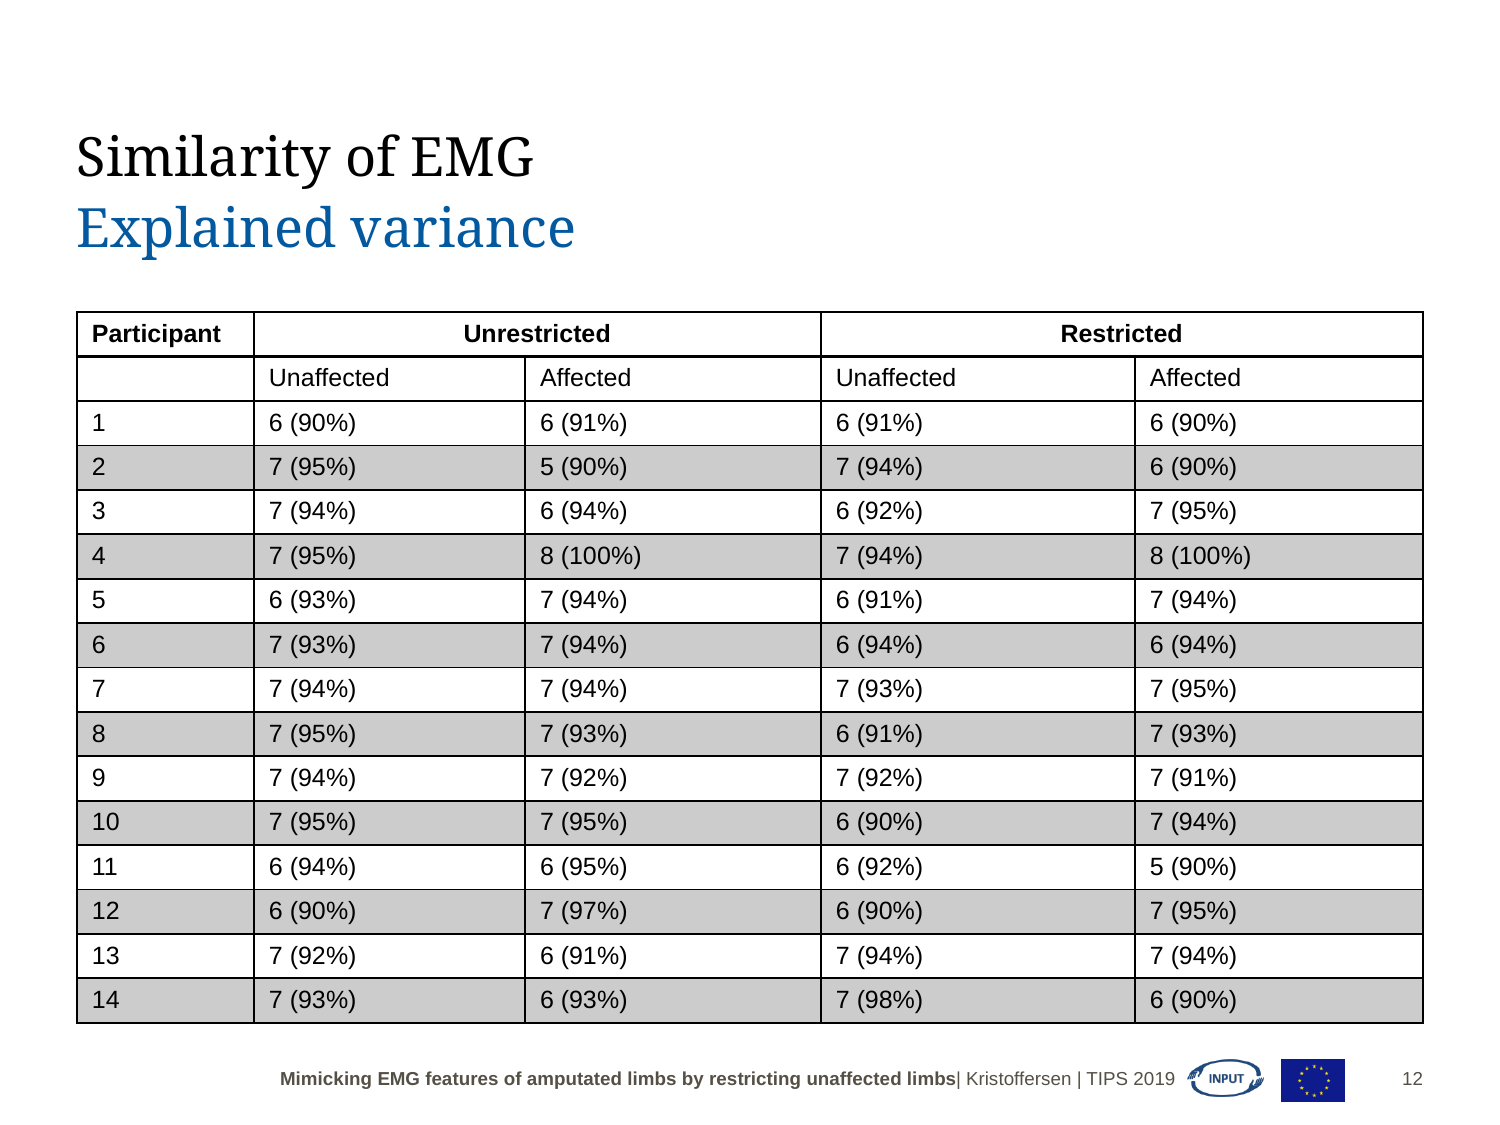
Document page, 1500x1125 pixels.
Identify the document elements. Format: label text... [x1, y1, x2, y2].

table_cell 6 (91%) [822, 713, 1134, 755]
list Explained variance [76, 193, 1424, 268]
table_cell 6 (90%) [255, 890, 524, 933]
table_cell Affected [1136, 358, 1422, 400]
table_cell 10 [78, 802, 253, 844]
table_cell 7 (97%) [526, 890, 820, 933]
table_cell 7 (93%) [822, 668, 1134, 711]
table_cell 7 (95%) [526, 802, 820, 844]
table_cell 6 (90%) [1136, 446, 1422, 489]
table_cell 5 (90%) [1136, 846, 1422, 889]
table_cell 7 (95%) [255, 802, 524, 844]
table_cell 5 [78, 580, 253, 622]
table_cell 7 (94%) [822, 935, 1134, 977]
table_cell 6 (90%) [255, 402, 524, 445]
table_cell 7 (94%) [1136, 580, 1422, 622]
table_cell 4 [78, 535, 253, 578]
table_cell 7 (92%) [822, 757, 1134, 800]
table_cell 6 (90%) [822, 890, 1134, 933]
table_cell 7 (94%) [1136, 935, 1422, 977]
table_cell 6 (91%) [526, 935, 820, 977]
table_cell 9 [78, 757, 253, 800]
table_cell 8 (100%) [526, 535, 820, 578]
table_cell 7 (94%) [1136, 802, 1422, 844]
table_cell 6 (93%) [526, 979, 820, 1022]
table_cell 14 [78, 979, 253, 1022]
table_cell 7 (94%) [255, 668, 524, 711]
table_cell Unaffected [822, 358, 1134, 400]
table_cell Unaffected [255, 358, 524, 400]
table_cell 7 (93%) [255, 979, 524, 1022]
table_cell 7 (91%) [1136, 757, 1422, 800]
table_cell 7 (95%) [255, 535, 524, 578]
table_cell 7 (94%) [822, 535, 1134, 578]
table_cell 11 [78, 846, 253, 889]
table_cell 5 (90%) [526, 446, 820, 489]
table_cell 6 (94%) [526, 491, 820, 533]
footer Mimicking EMG features of amputated limbs by restricting unaffected limbs| Kristoffersen | TIPS 2019 [76, 1061, 1176, 1094]
table_header Participant [78, 313, 253, 355]
table_cell 7 (95%) [255, 713, 524, 755]
table_cell 6 (94%) [1136, 624, 1422, 667]
table_cell 6 (94%) [822, 624, 1134, 667]
title Similarity of EMG [76, 122, 1424, 193]
table_cell 3 [78, 491, 253, 533]
table_cell 7 (95%) [1136, 890, 1422, 933]
table_cell 7 (94%) [255, 491, 524, 533]
picture [1187, 1059, 1264, 1097]
table_cell 7 (93%) [1136, 713, 1422, 755]
table_cell 7 (93%) [255, 624, 524, 667]
table_cell 2 [78, 446, 253, 489]
table_cell 7 (94%) [255, 757, 524, 800]
table_cell 7 (94%) [822, 446, 1134, 489]
table_cell 6 (92%) [822, 846, 1134, 889]
table_cell 13 [78, 935, 253, 977]
table_cell 7 (94%) [526, 668, 820, 711]
table_cell 6 (92%) [822, 491, 1134, 533]
table_cell 7 [78, 668, 253, 711]
table_cell 7 (98%) [822, 979, 1134, 1022]
table_cell 7 (93%) [526, 713, 820, 755]
table_cell 6 [78, 624, 253, 667]
table_header Restricted [822, 313, 1422, 355]
table_cell 6 (90%) [822, 802, 1134, 844]
table_cell 7 (94%) [526, 624, 820, 667]
table_cell 7 (94%) [526, 580, 820, 622]
table_cell 8 (100%) [1136, 535, 1422, 578]
table_cell 7 (92%) [526, 757, 820, 800]
table_cell 7 (95%) [1136, 668, 1422, 711]
table_cell 6 (93%) [255, 580, 524, 622]
table_cell 7 (95%) [255, 446, 524, 489]
table_cell 12 [78, 890, 253, 933]
table_cell 6 (90%) [1136, 402, 1422, 445]
slide_number 12 [1370, 1061, 1424, 1094]
table_cell 6 (91%) [822, 580, 1134, 622]
table_header Unrestricted [255, 313, 820, 355]
table_cell 1 [78, 402, 253, 445]
table_cell 6 (90%) [1136, 979, 1422, 1022]
table_cell [78, 358, 253, 400]
table_cell 7 (95%) [1136, 491, 1422, 533]
table_cell 6 (91%) [526, 402, 820, 445]
table_cell 6 (94%) [255, 846, 524, 889]
picture [1281, 1059, 1345, 1102]
table_cell 8 [78, 713, 253, 755]
table_cell 6 (91%) [822, 402, 1134, 445]
table_cell Affected [526, 358, 820, 400]
table_cell 6 (95%) [526, 846, 820, 889]
table_cell 7 (92%) [255, 935, 524, 977]
